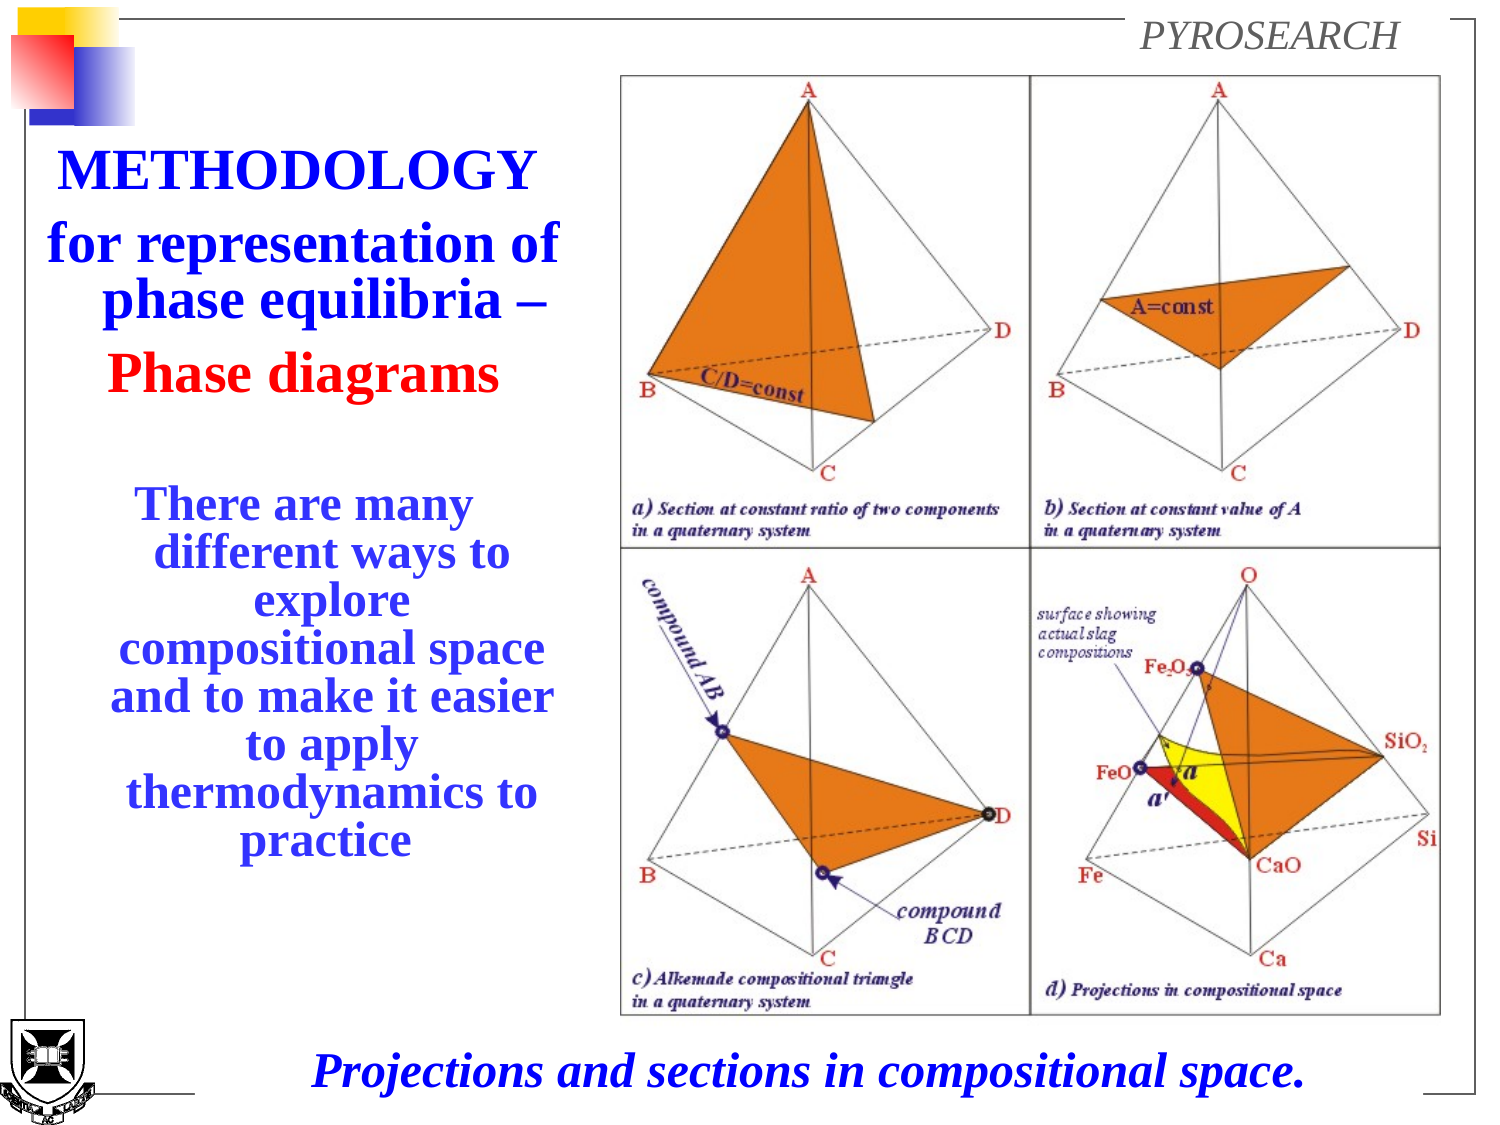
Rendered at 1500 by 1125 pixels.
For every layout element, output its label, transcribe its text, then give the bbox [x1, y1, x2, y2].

text_box Projections and sections in compositional space. [194, 1030, 1424, 1106]
text_box METHODOLOGY for representation of phase equilibria – Phase diagrams There are many different ways to explore compositional space and to make it easier to apply thermodynamics to practice [29, 137, 579, 874]
picture [619, 74, 1441, 1065]
